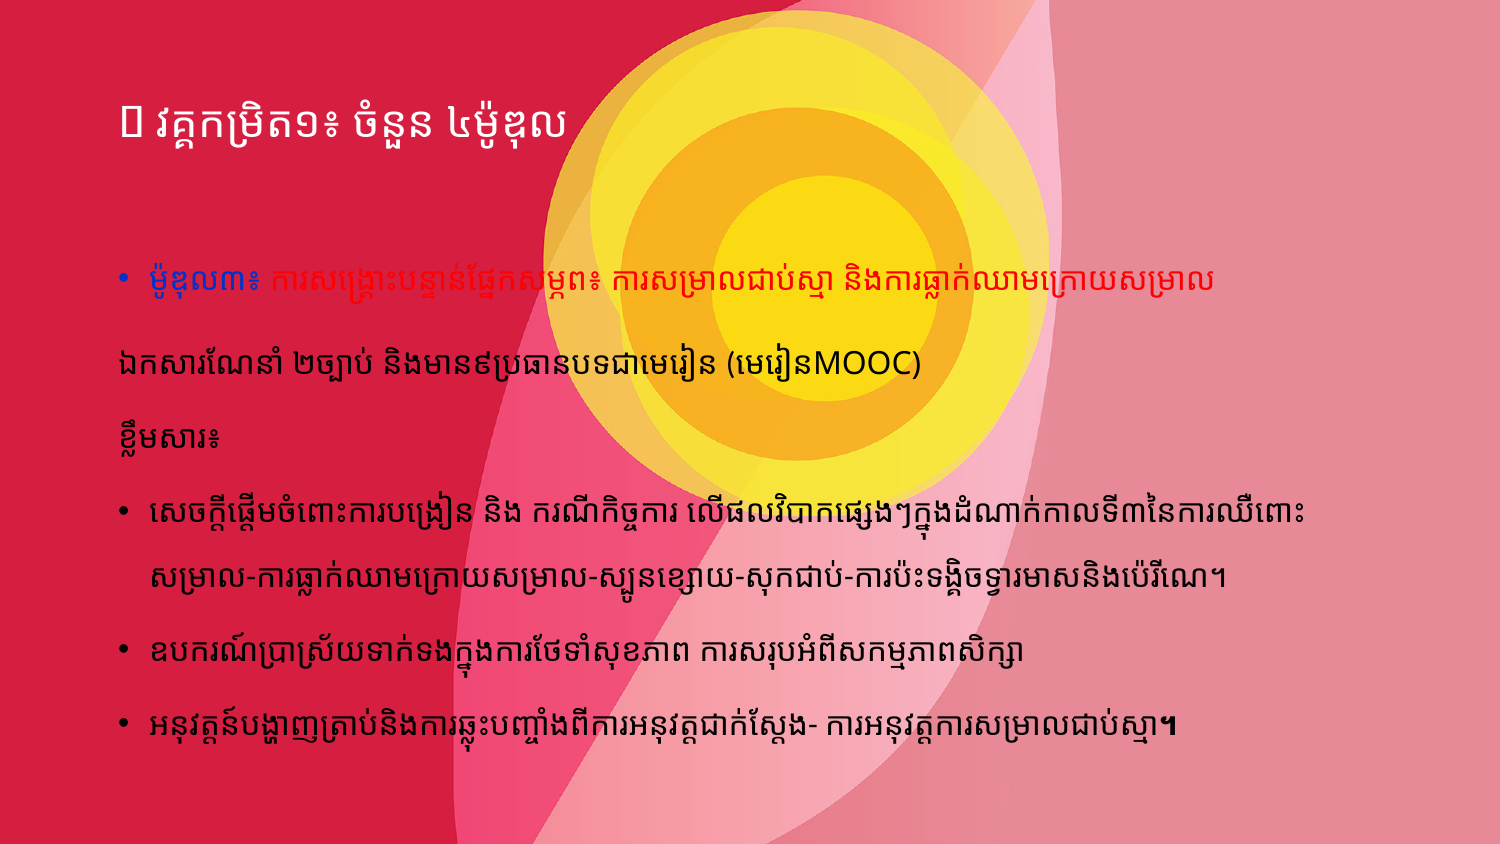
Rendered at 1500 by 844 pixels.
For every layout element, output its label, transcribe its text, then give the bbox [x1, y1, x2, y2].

title  វគ្គកម្រិត១៖ ចំនួន ៤​ម៉ូឌុល [103, 44, 1397, 208]
list ម៉ូឌុល៣៖ ​ការសង្រ្គោះបន្ទាន់ផ្នែកសម្ភព៖ ការសម្រាលជាប់ស្មា និង​ការធ្លាក់ឈាមក្រោយ​សម្រាល ឯកសារណែនាំ ២ច្បាប់​ និងមាន៩ប្រធានបទជាមេរៀន ​​(មេរៀនMOOC) ខ្លឹមសារ៖ សេចក្តីផ្តើមចំពោះការបង្រៀន​ និង ករណីកិច្ចការ លើផលវិបាកផ្សេងៗក្នុងដំណាក់កាលទី៣នៃការឈឺពោះសម្រាល-ការធ្លាក់ឈាមក្រោយសម្រាល-ស្បូនខ្សោយ-សុកជាប់-ការប៉ះទង្គិចទ្វារមាស​និងប៉េរីណេ​។ ឧបករណ៍ប្រាស្រ័យទាក់ទងក្នុងការថែទាំសុខភាព ការសរុបអំពីសកម្មភាពសិក្សា អនុវត្តន៍បង្ហាញត្រាប់និងការឆ្លុះបញ្ចាំងពីការអនុវត្តជាក់ស្តែង- ការអនុវត្តការសម្រាលជាប់ស្មា។ [103, 224, 1397, 760]
picture [0, 0, 1500, 844]
